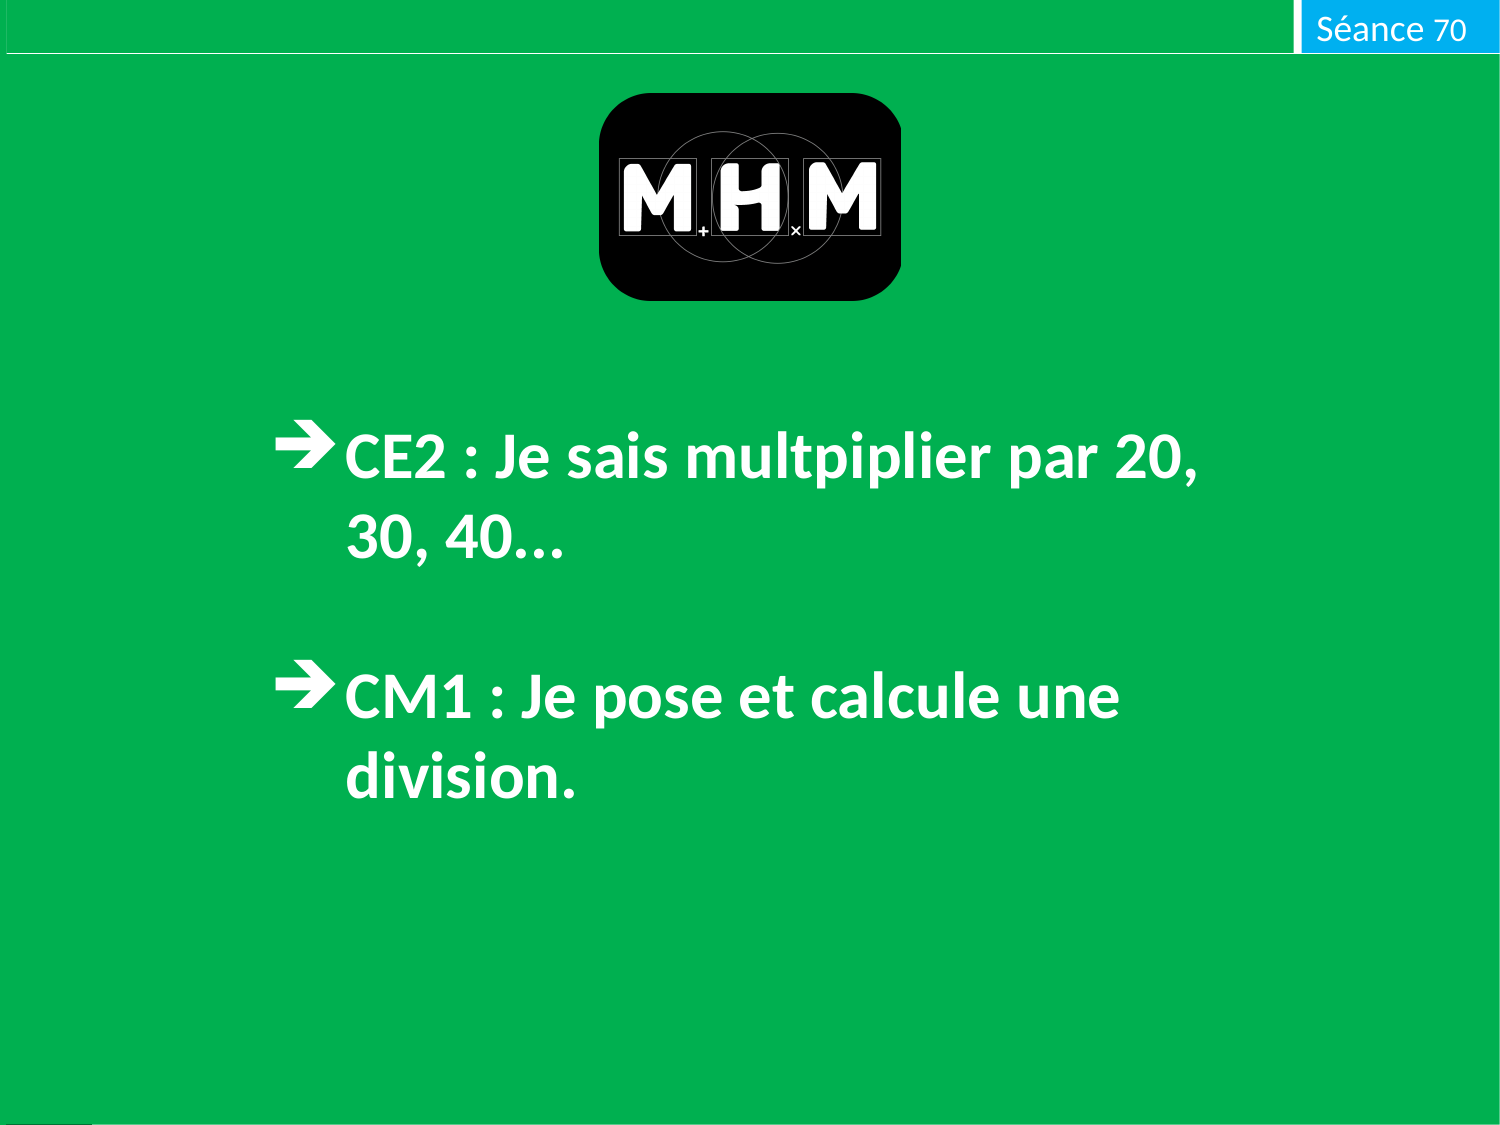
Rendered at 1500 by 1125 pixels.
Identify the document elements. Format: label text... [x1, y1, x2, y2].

text_box CE2 : Je sais multpiplier par 20, 30, 40... CM1 : Je pose et calcule une division. [256, 334, 1256, 820]
text_box [0, 52, 1500, 1125]
picture [599, 93, 901, 302]
